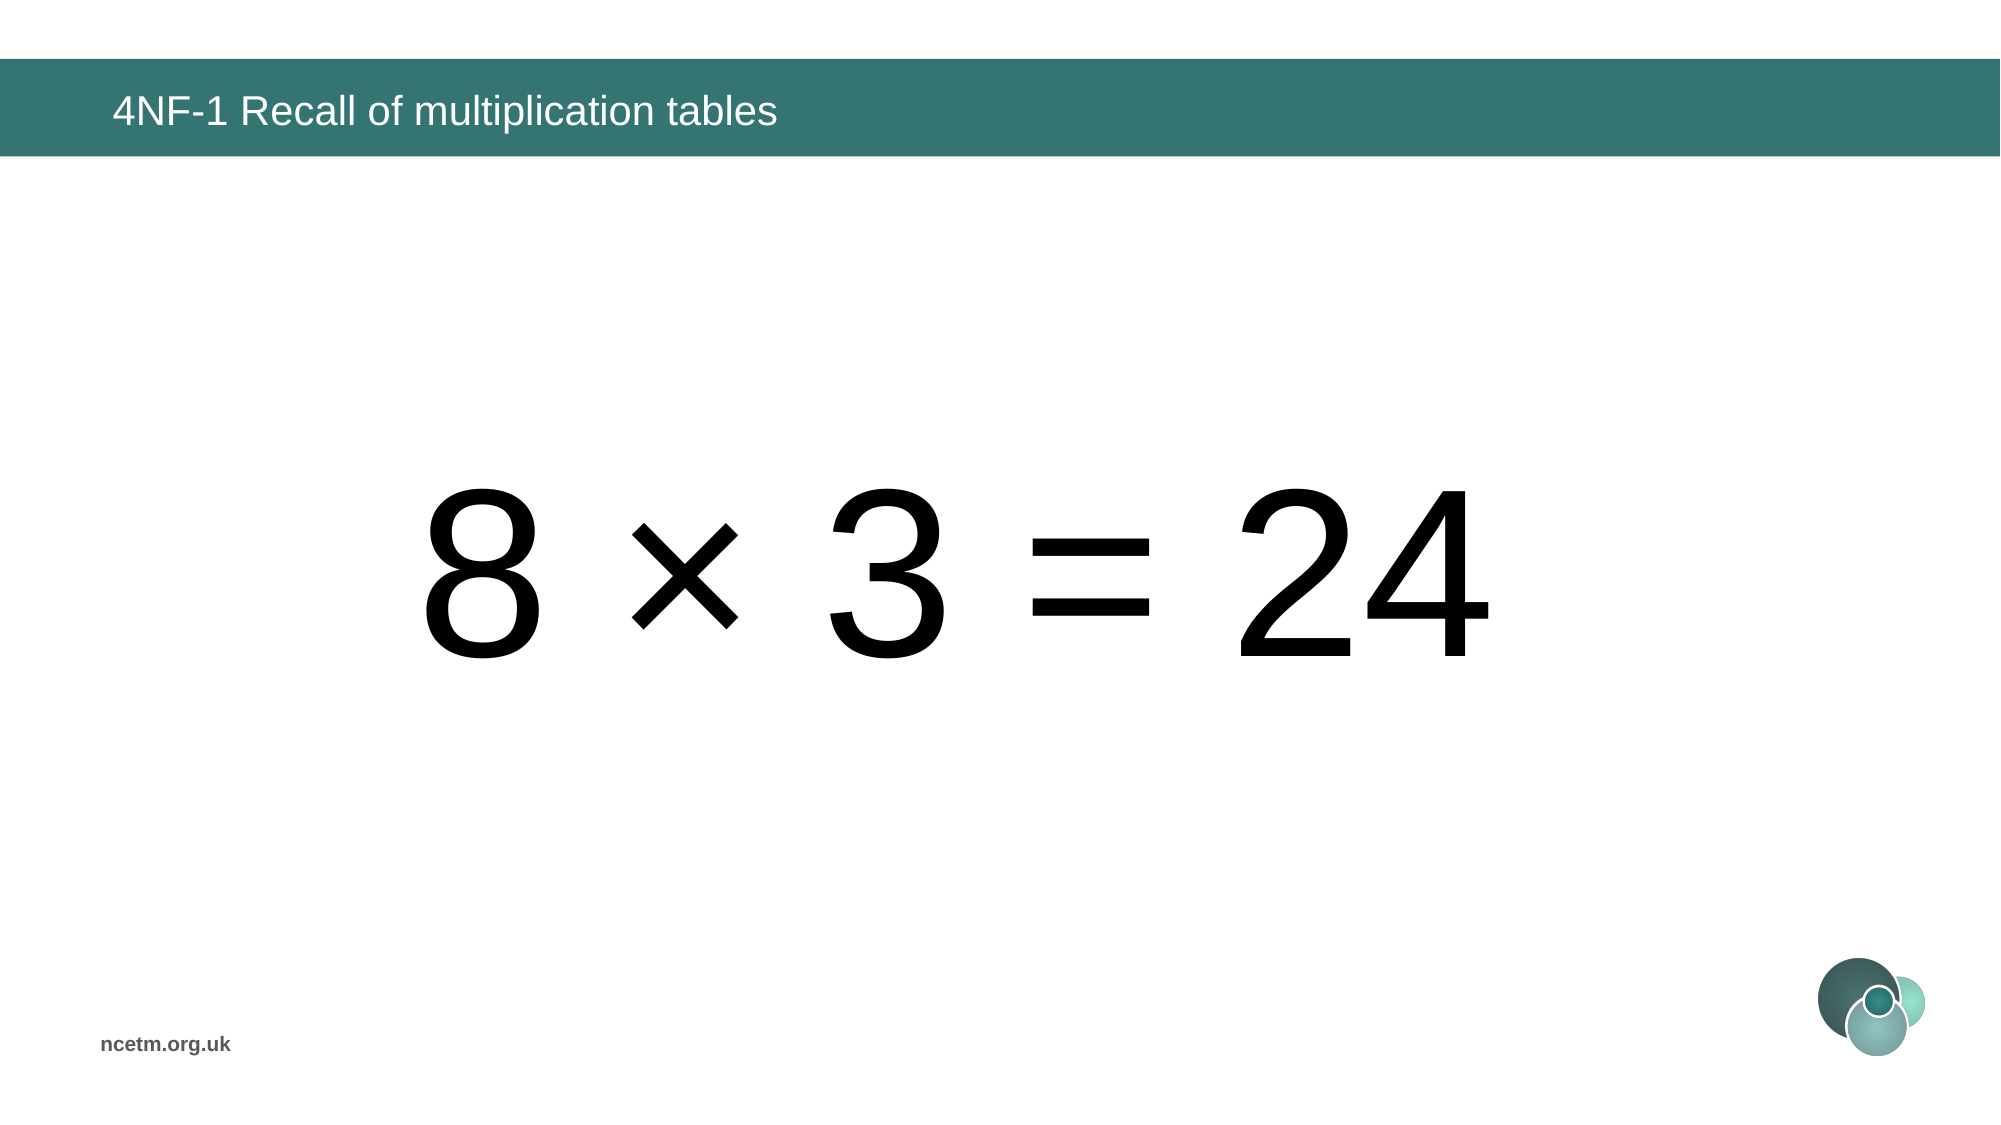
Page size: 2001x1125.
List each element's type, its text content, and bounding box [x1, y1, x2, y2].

picture [1818, 958, 1925, 1056]
title 4NF-1 Recall of multiplication tables [97, 76, 1945, 147]
text_box 8 × 3 = [401, 409, 1214, 712]
text_box 24 [1214, 409, 1511, 712]
